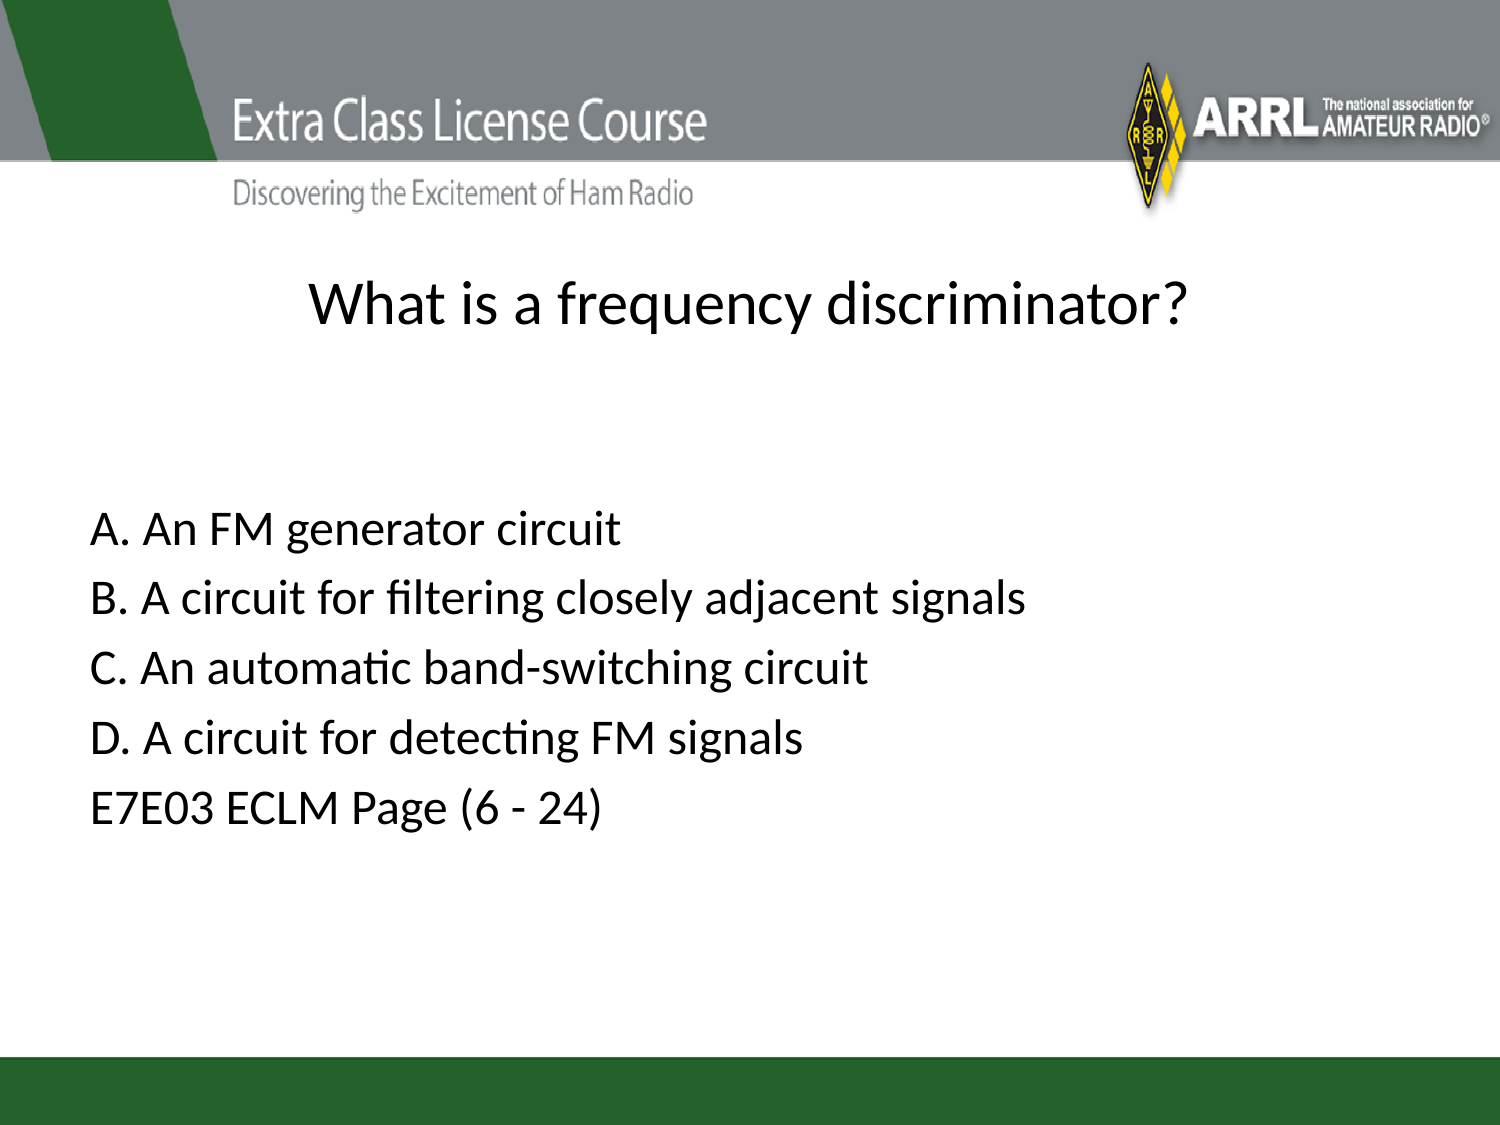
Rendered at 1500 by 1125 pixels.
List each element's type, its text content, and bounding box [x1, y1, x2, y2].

picture [0, 0, 1500, 1125]
title What is a frequency discriminator? [75, 254, 1425, 435]
list A. An FM generator circuit B. A circuit for filtering closely adjacent signals C. An automatic band-switching circuit D. A circuit for detecting FM signals E7E03 ECLM Page (6 - 24) [75, 487, 1425, 1005]
